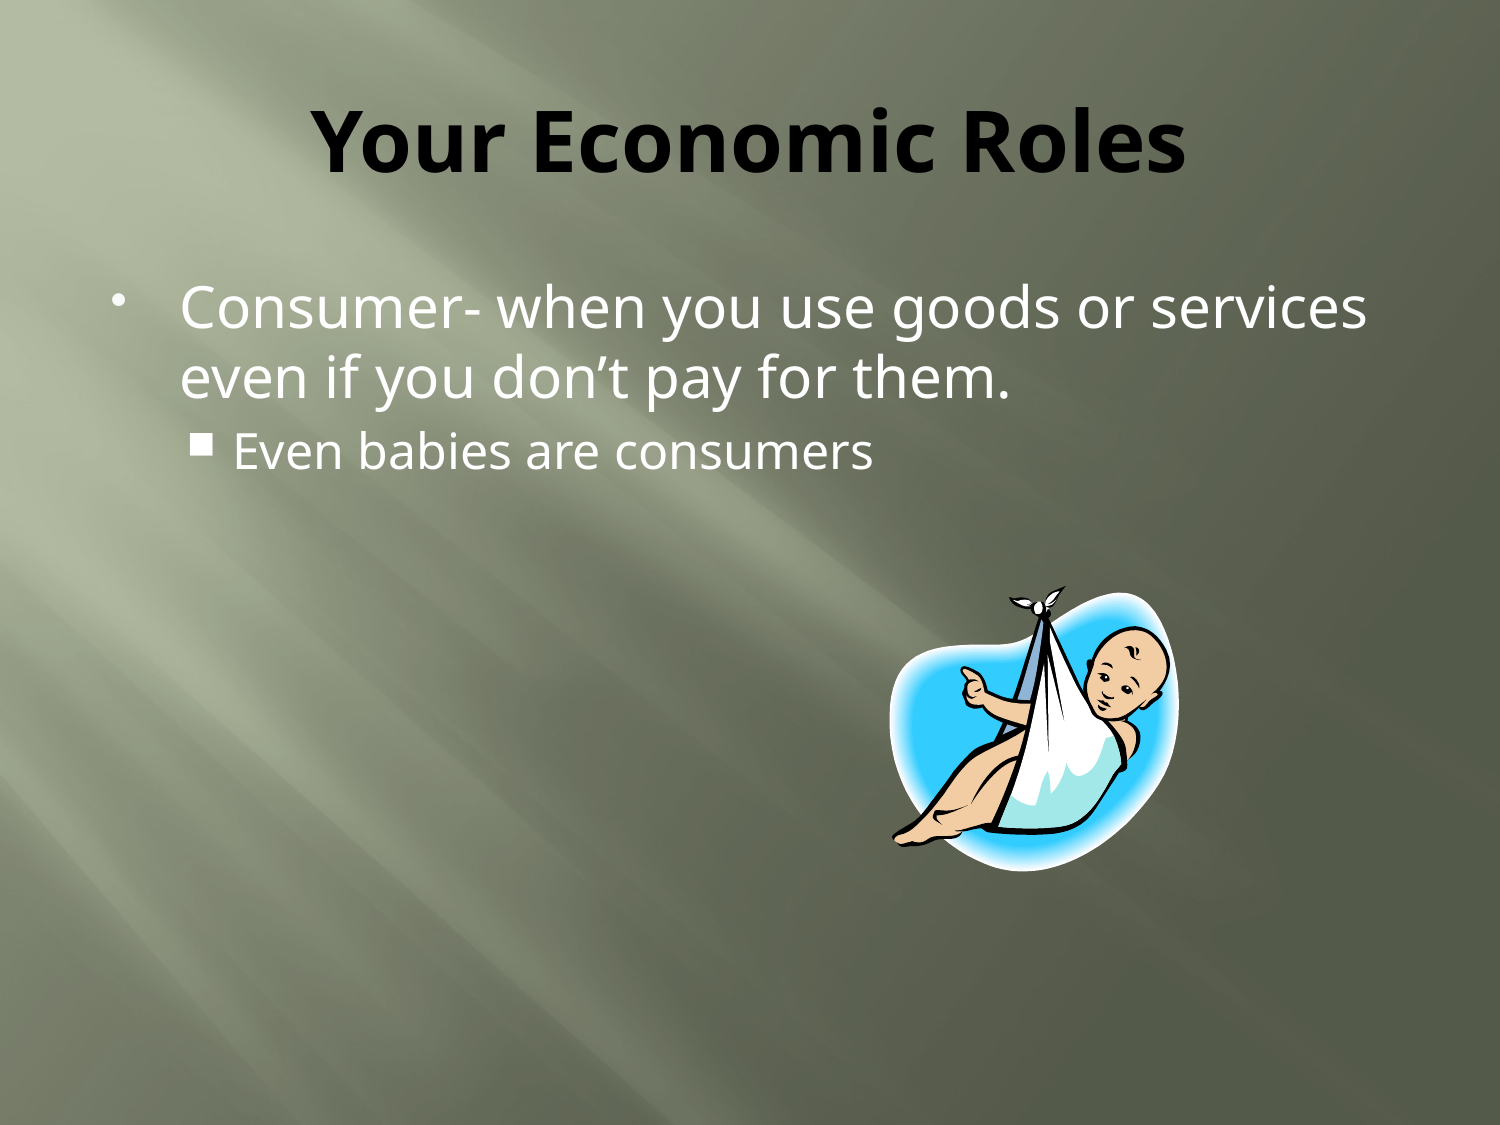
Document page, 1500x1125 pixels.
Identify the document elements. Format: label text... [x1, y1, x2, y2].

title Your Economic Roles [75, 45, 1425, 233]
list Consumer- when you use goods or services even if you don’t pay for them. Even babies are consumers [75, 262, 1425, 1035]
picture [887, 574, 1191, 888]
